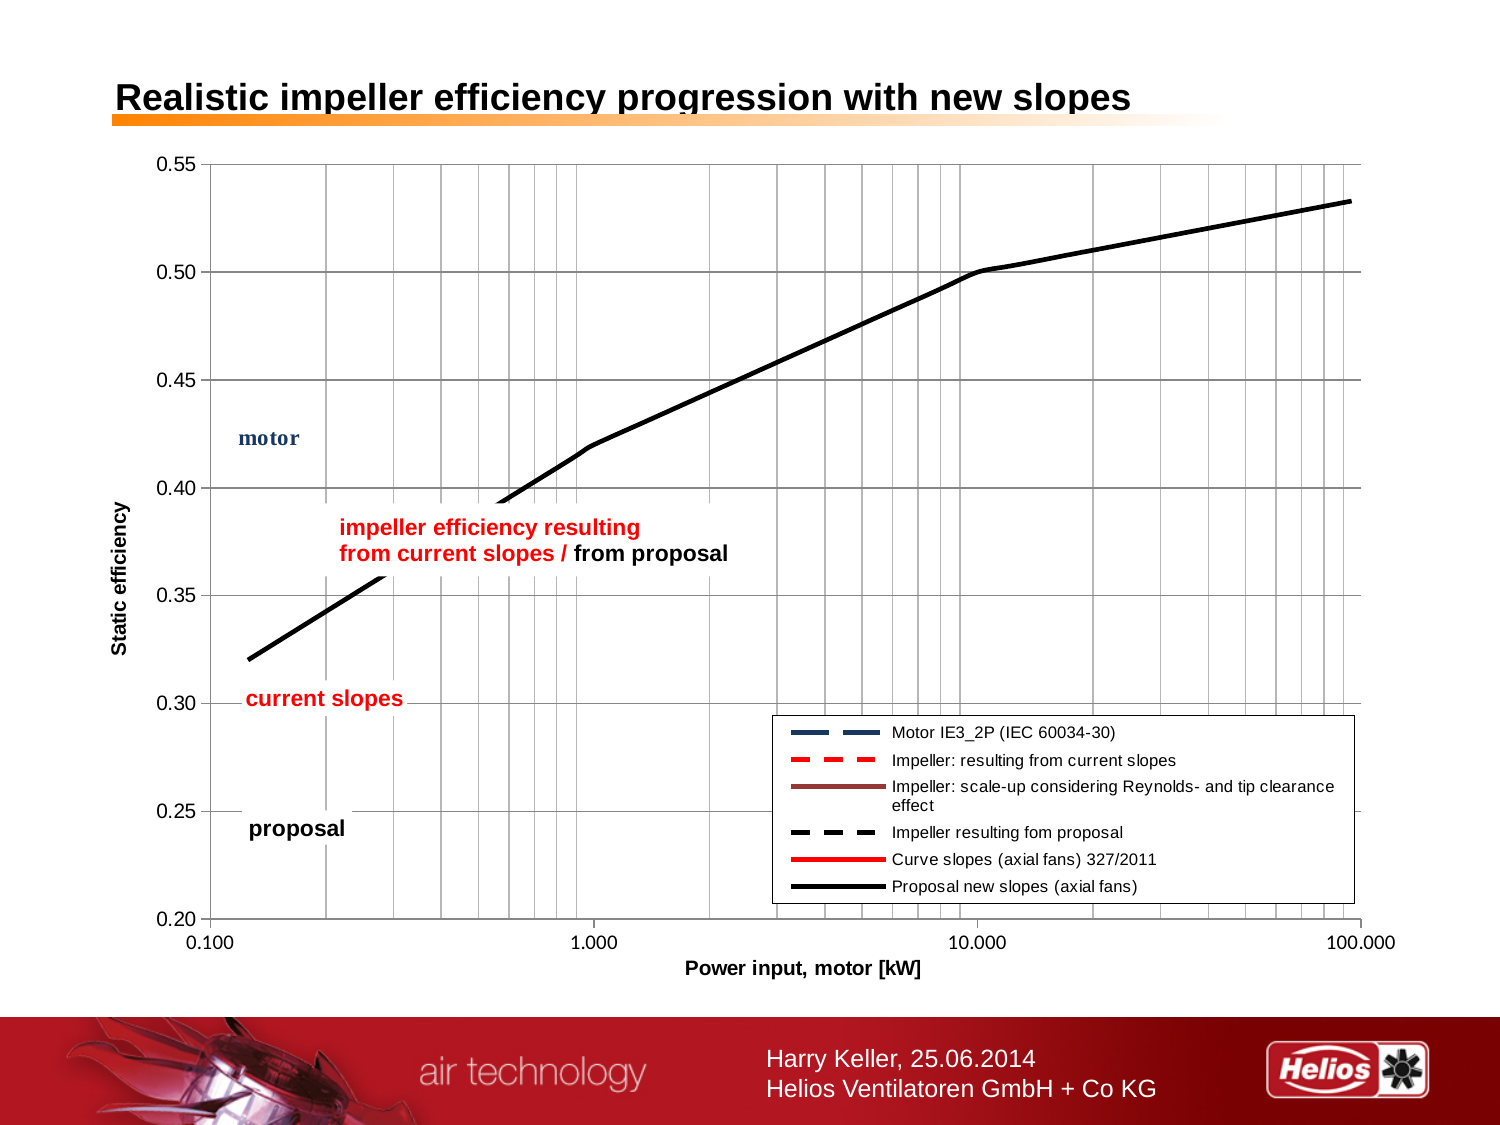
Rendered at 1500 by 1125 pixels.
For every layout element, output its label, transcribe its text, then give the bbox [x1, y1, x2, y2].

chart [55, 148, 1445, 996]
text_box [110, 112, 1224, 128]
picture [0, 1017, 1500, 1125]
text_box Realistic impeller efficiency progression with new slopes [100, 42, 1400, 125]
